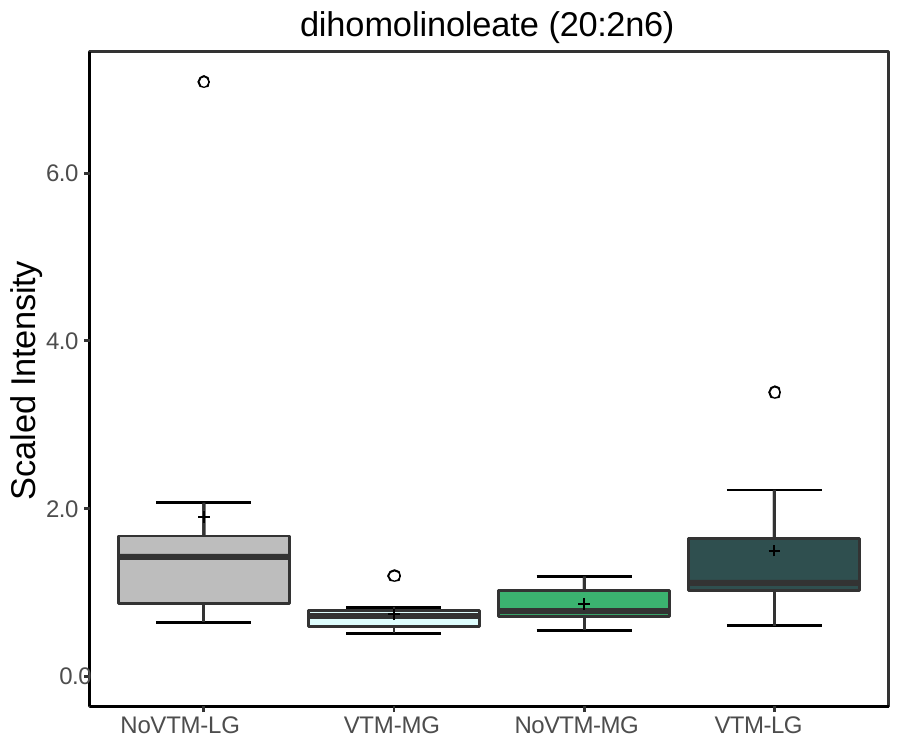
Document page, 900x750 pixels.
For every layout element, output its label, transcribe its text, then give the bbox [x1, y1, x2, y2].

text_box VTM-LG [712, 721, 804, 738]
text_box 6.0 [44, 155, 78, 187]
text_box NoVTM-MG [512, 721, 651, 738]
text_box VTM-MG [341, 721, 463, 738]
slide_number NoVTM-LG [118, 721, 257, 750]
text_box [83, 50, 891, 713]
text_box 2.0 [44, 490, 78, 522]
text_box Scaled Intensity [1, 256, 45, 503]
text_box dihomolinoleate (20:2n6) [297, 0, 681, 44]
footer 0.0 [57, 661, 95, 750]
text_box 4.0 [45, 323, 78, 354]
